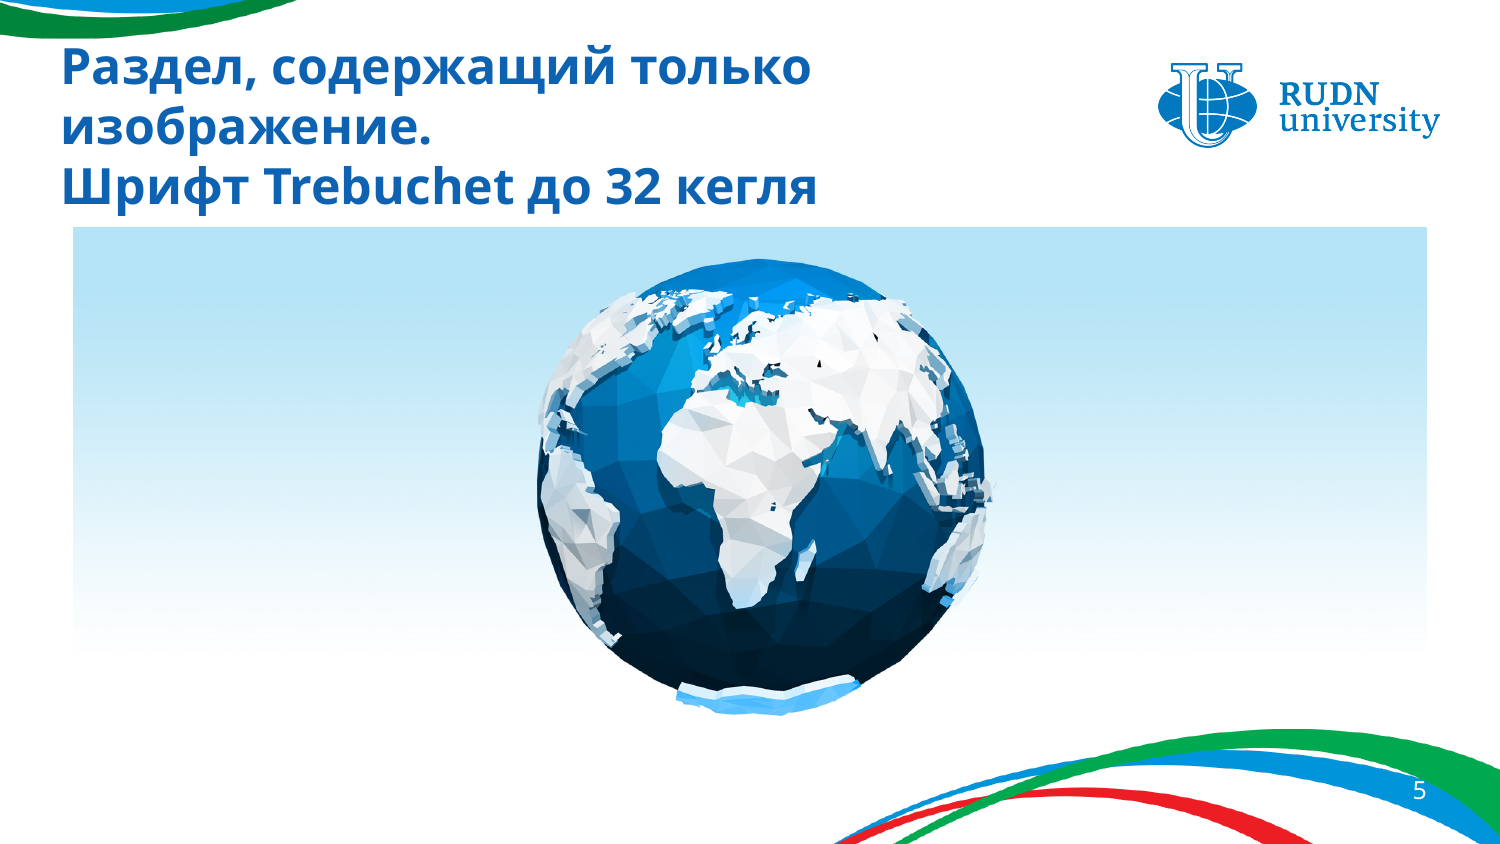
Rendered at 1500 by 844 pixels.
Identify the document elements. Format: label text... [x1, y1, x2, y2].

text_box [72, 227, 1427, 731]
title Раздел, содержащий только изображение. Шрифт Trebuchet до 32 кегля [45, 78, 1185, 170]
picture [0, 0, 1500, 844]
slide_number 5 [1397, 769, 1440, 815]
